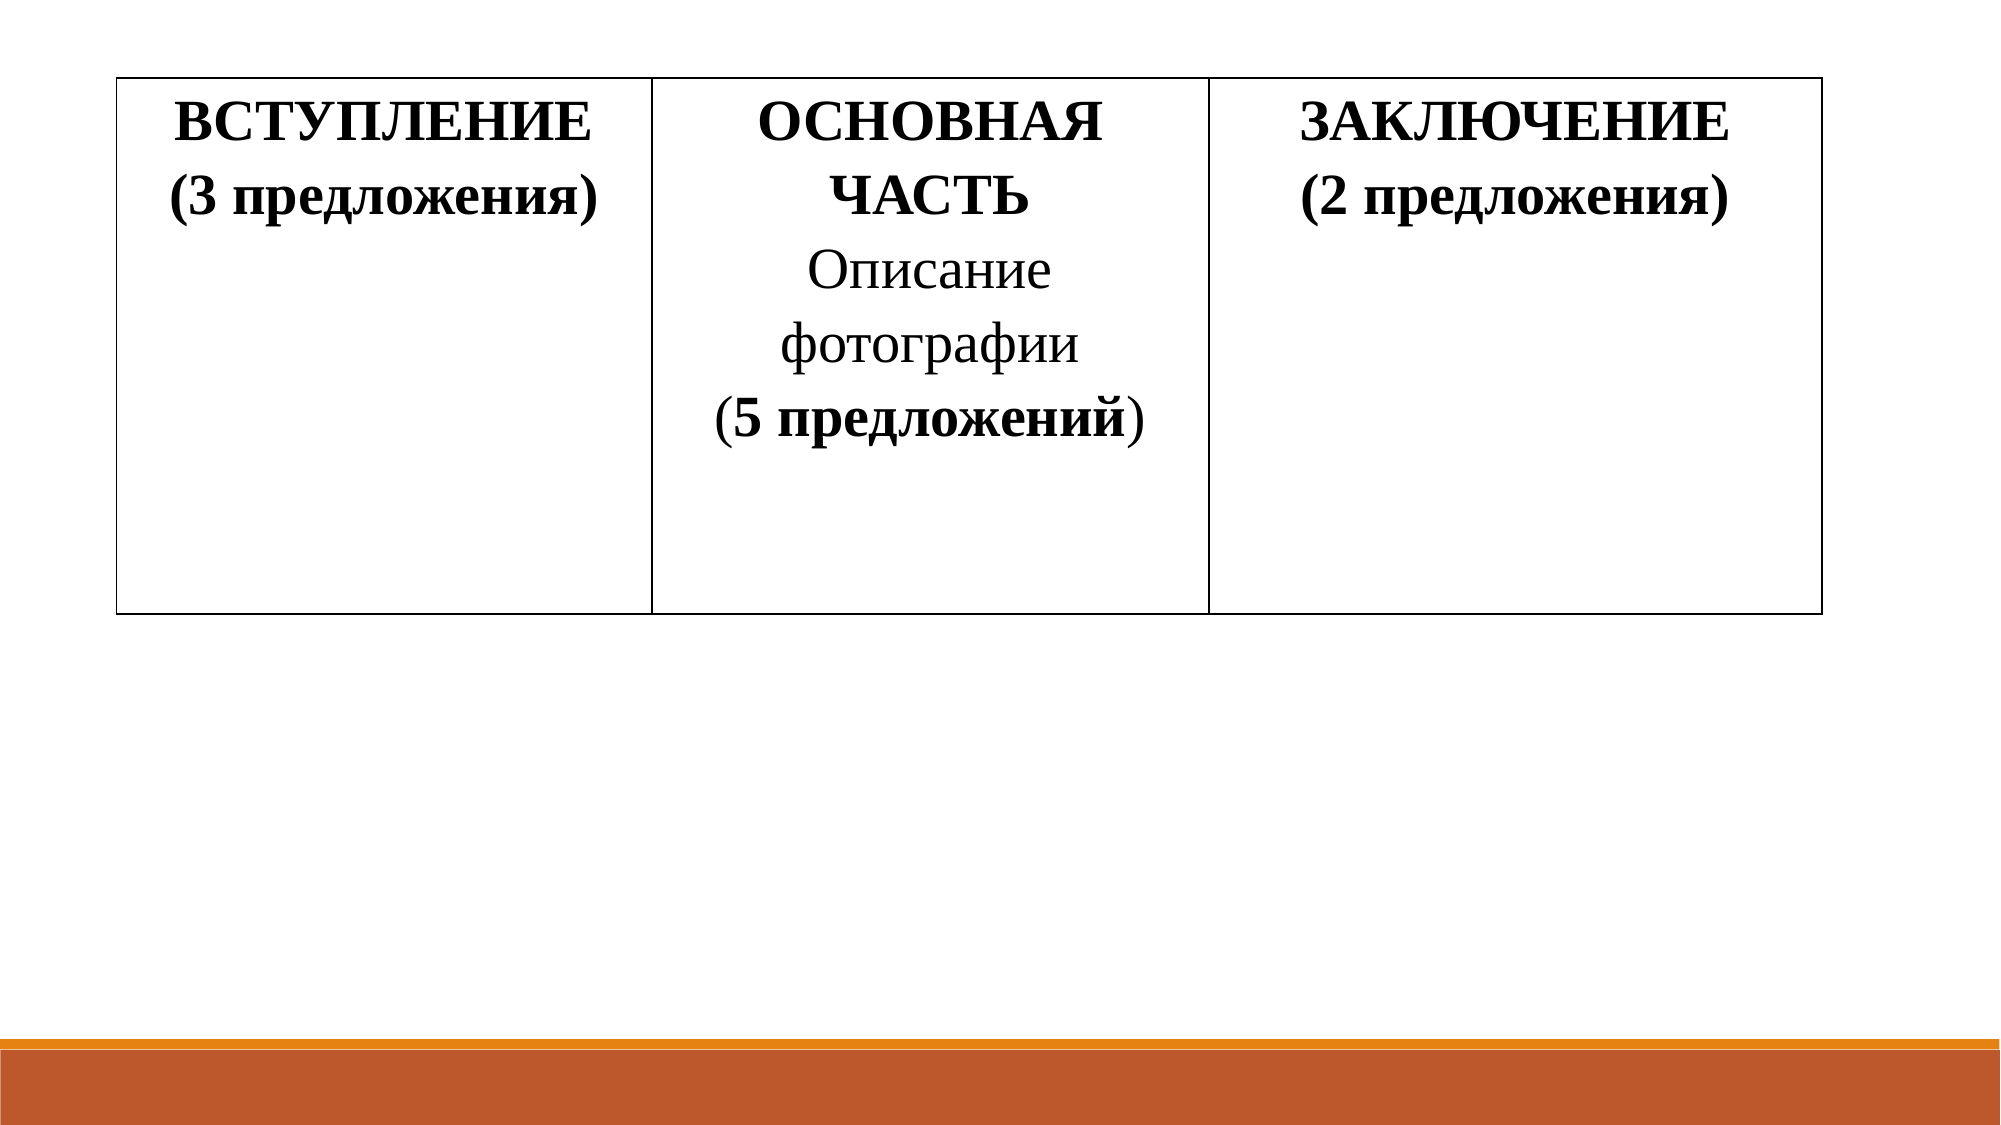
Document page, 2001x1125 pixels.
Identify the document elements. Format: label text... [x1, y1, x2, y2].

table_header ЗАКЛЮЧЕНИЕ (2 предложения) [1210, 79, 1821, 613]
table_header ВСТУПЛЕНИЕ (3 предложения) [117, 79, 651, 613]
table_header ОСНОВНАЯ ЧАСТЬ Описание фотографии (5 предложений) [653, 79, 1208, 613]
